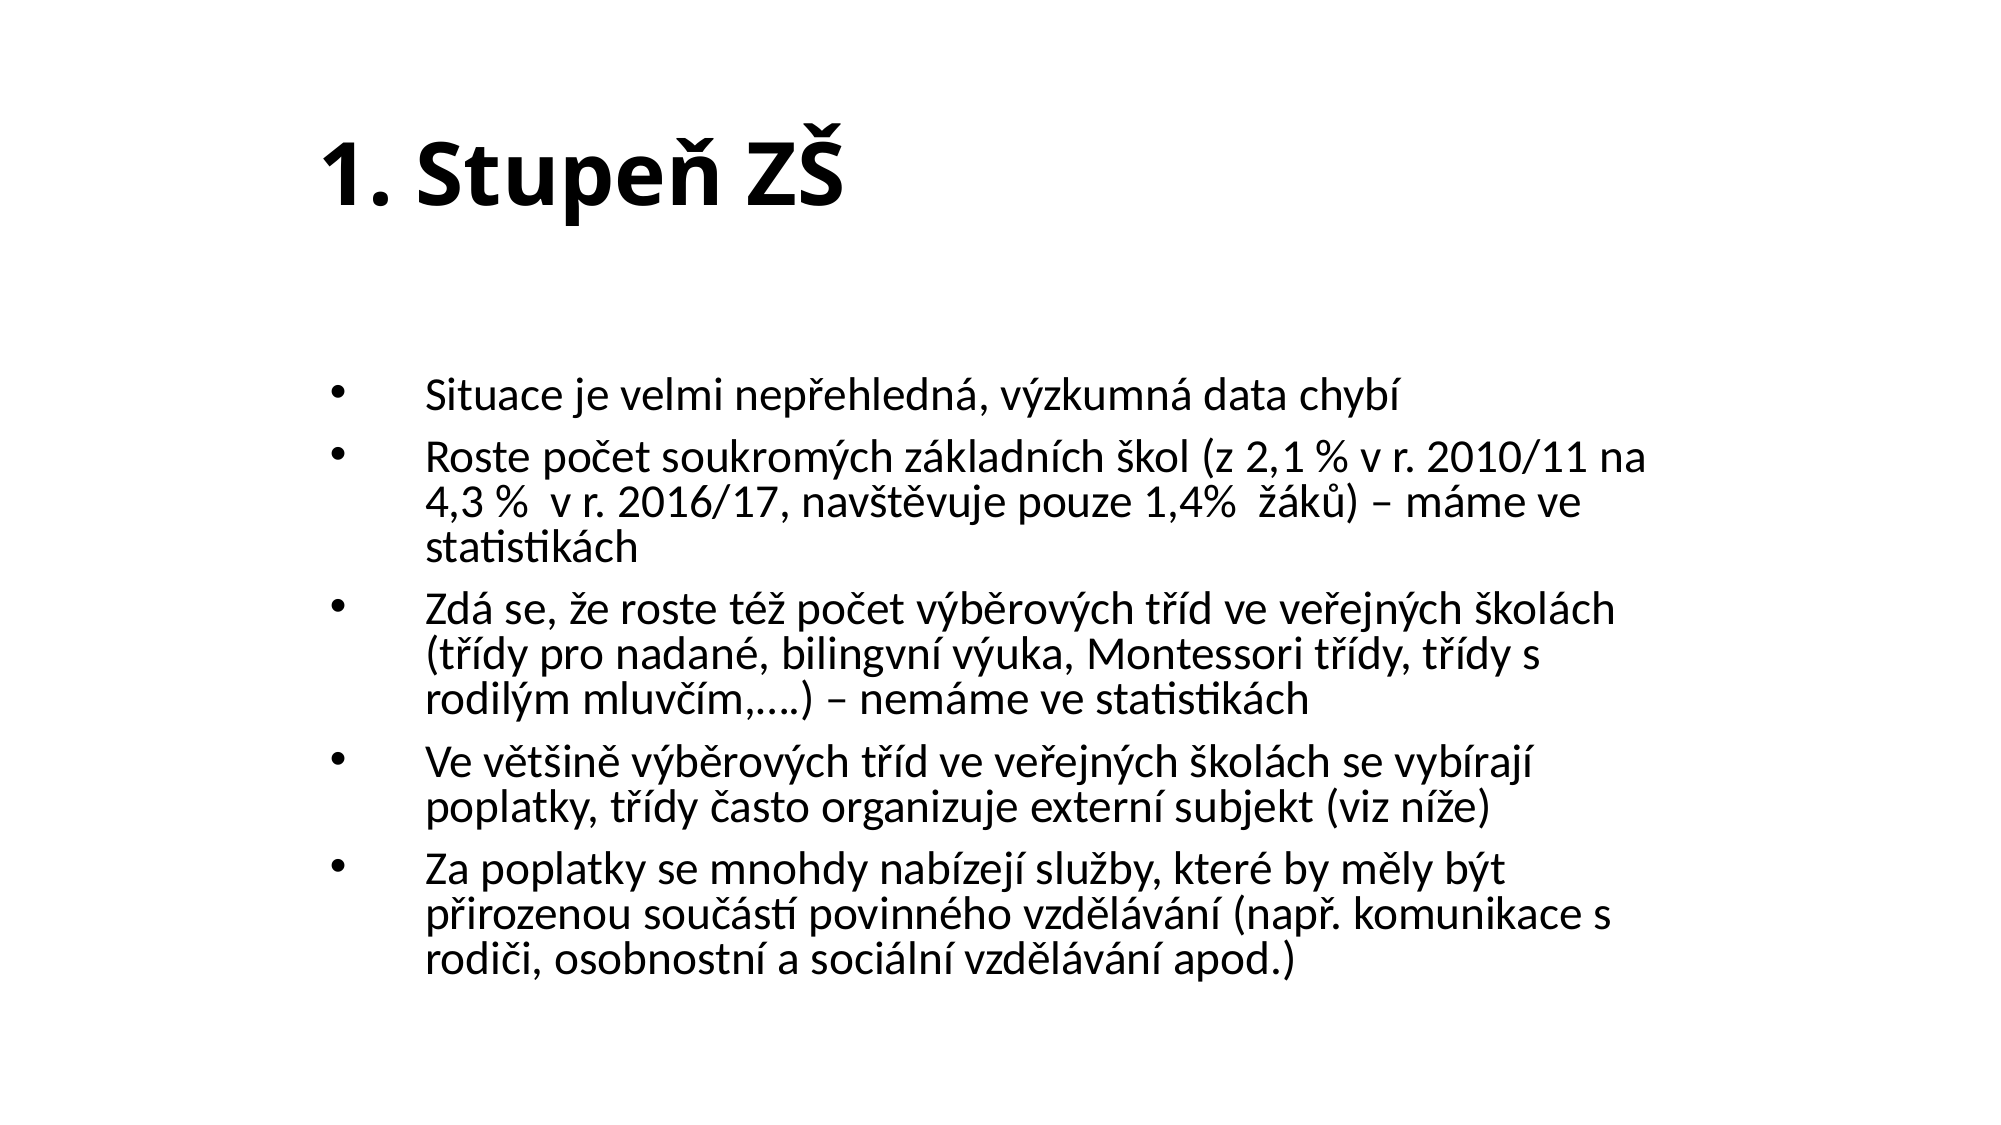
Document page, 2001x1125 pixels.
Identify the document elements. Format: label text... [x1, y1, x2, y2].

title 1. Stupeň ZŠ [303, 42, 1709, 313]
list Situace je velmi nepřehledná, výzkumná data chybí Roste počet soukromých základních škol (z 2,1 % v r. 2010/11 na 4,3 % v r. 2016/17, navštěvuje pouze 1,4% žáků) – máme ve statistikách Zdá se, že roste též počet výběrových tříd ve veřejných školách (třídy pro nadané, bilingvní výuka, Montessori třídy, třídy s rodilým mluvčím,….) – nemáme ve statistikách Ve většině výběrových tříd ve veřejných školách se vybírají poplatky, třídy často organizuje externí subjekt (viz níže) Za poplatky se mnohdy nabízejí služby, které by měly být přirozenou součástí povinného vzdělávání (např. komunikace s rodiči, osobnostní a sociální vzdělávání apod.) [314, 366, 1697, 996]
